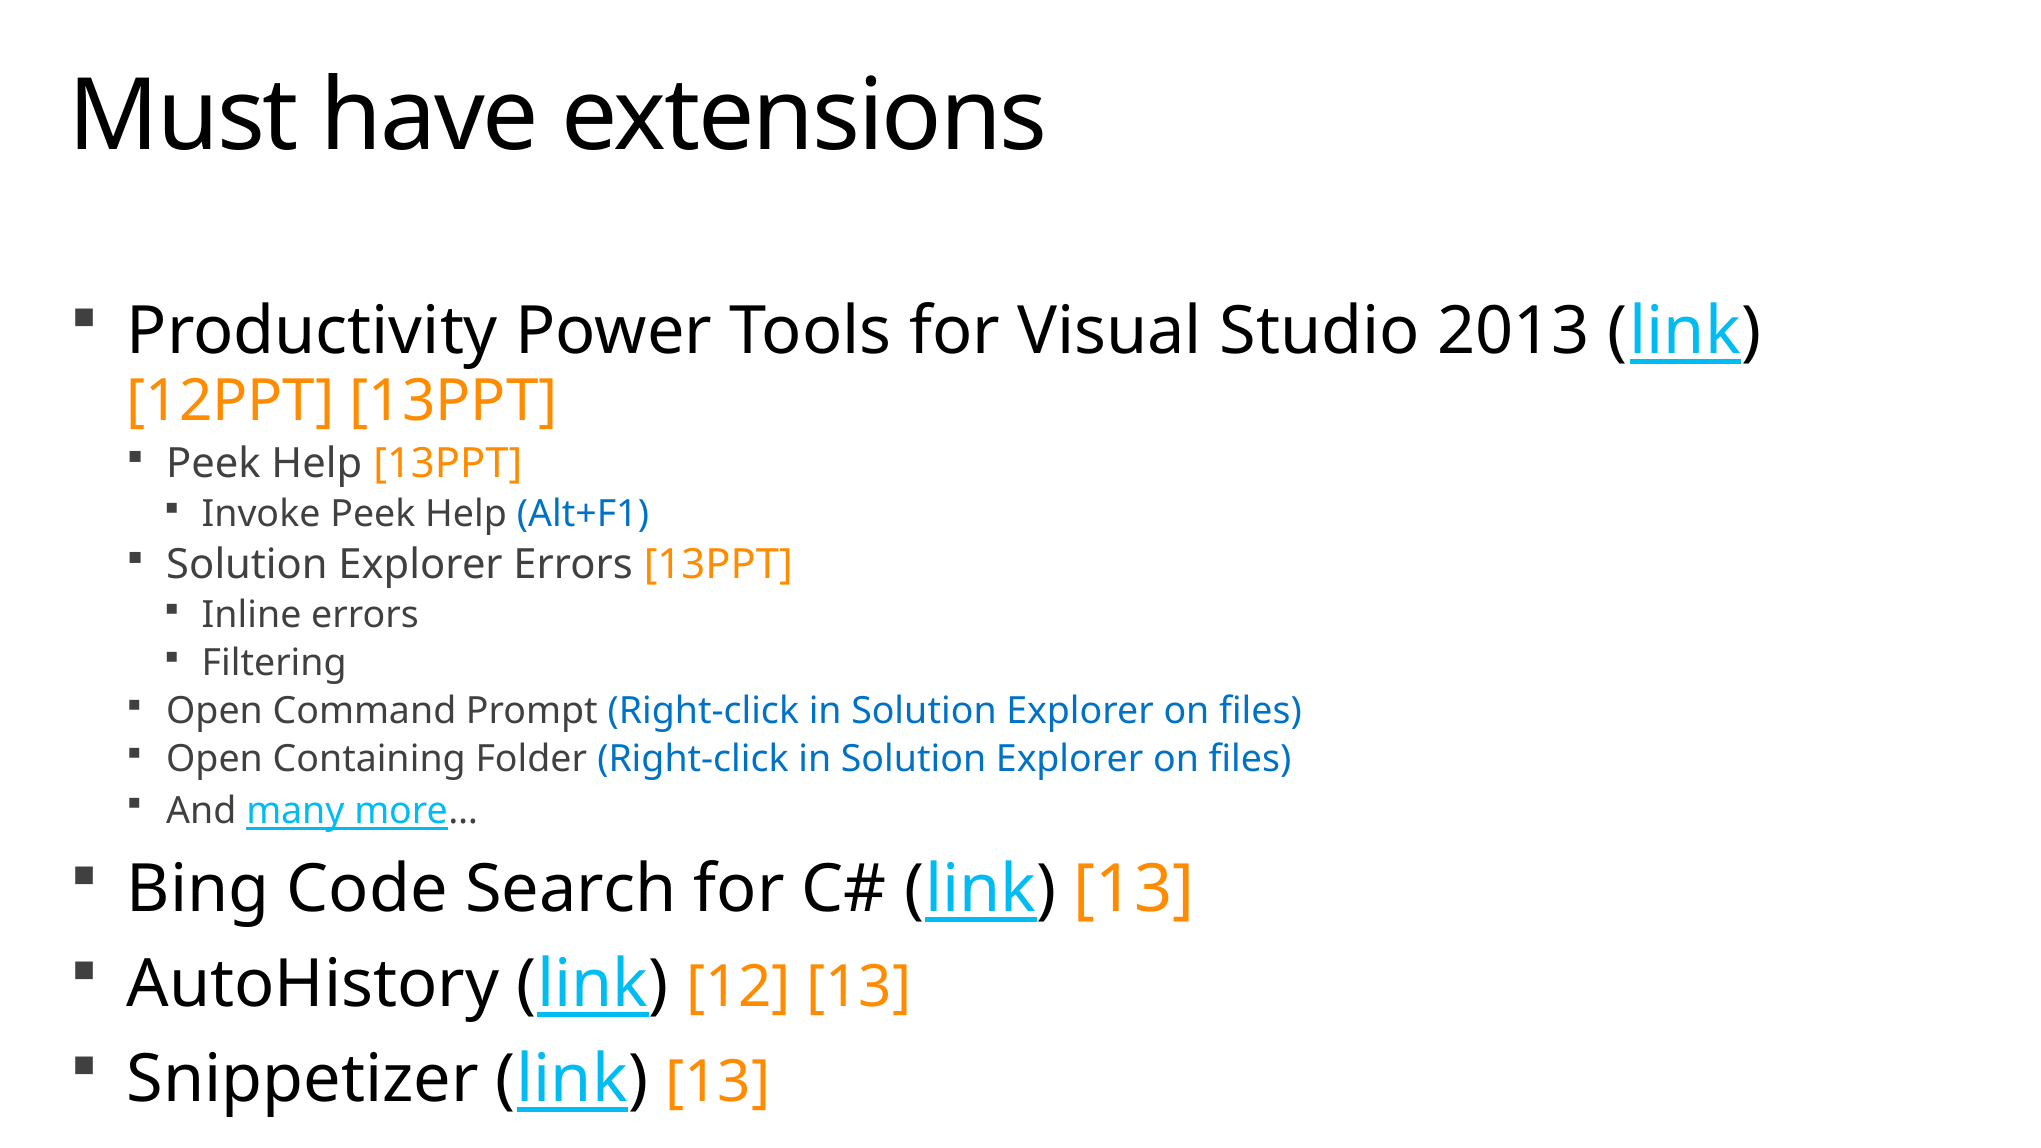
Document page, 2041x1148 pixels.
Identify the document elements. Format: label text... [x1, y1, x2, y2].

title Must have extensions [45, 48, 1996, 199]
list Productivity Power Tools for Visual Studio 2013 (link) [12PPT] [13PPT] Peek Help [13PPT] Invoke Peek Help (Alt+F1) Solution Explorer Errors [13PPT] Inline errors Filtering Open Command Prompt (Right-click in Solution Explorer on files) Open Containing Folder (Right-click in Solution Explorer on files) And many more… Bing Code Search for C# (link) [13] AutoHistory (link) [12] [13] Snippetizer (link) [13] Get them from the: Visual Studio Gallery [46, 273, 1996, 1099]
